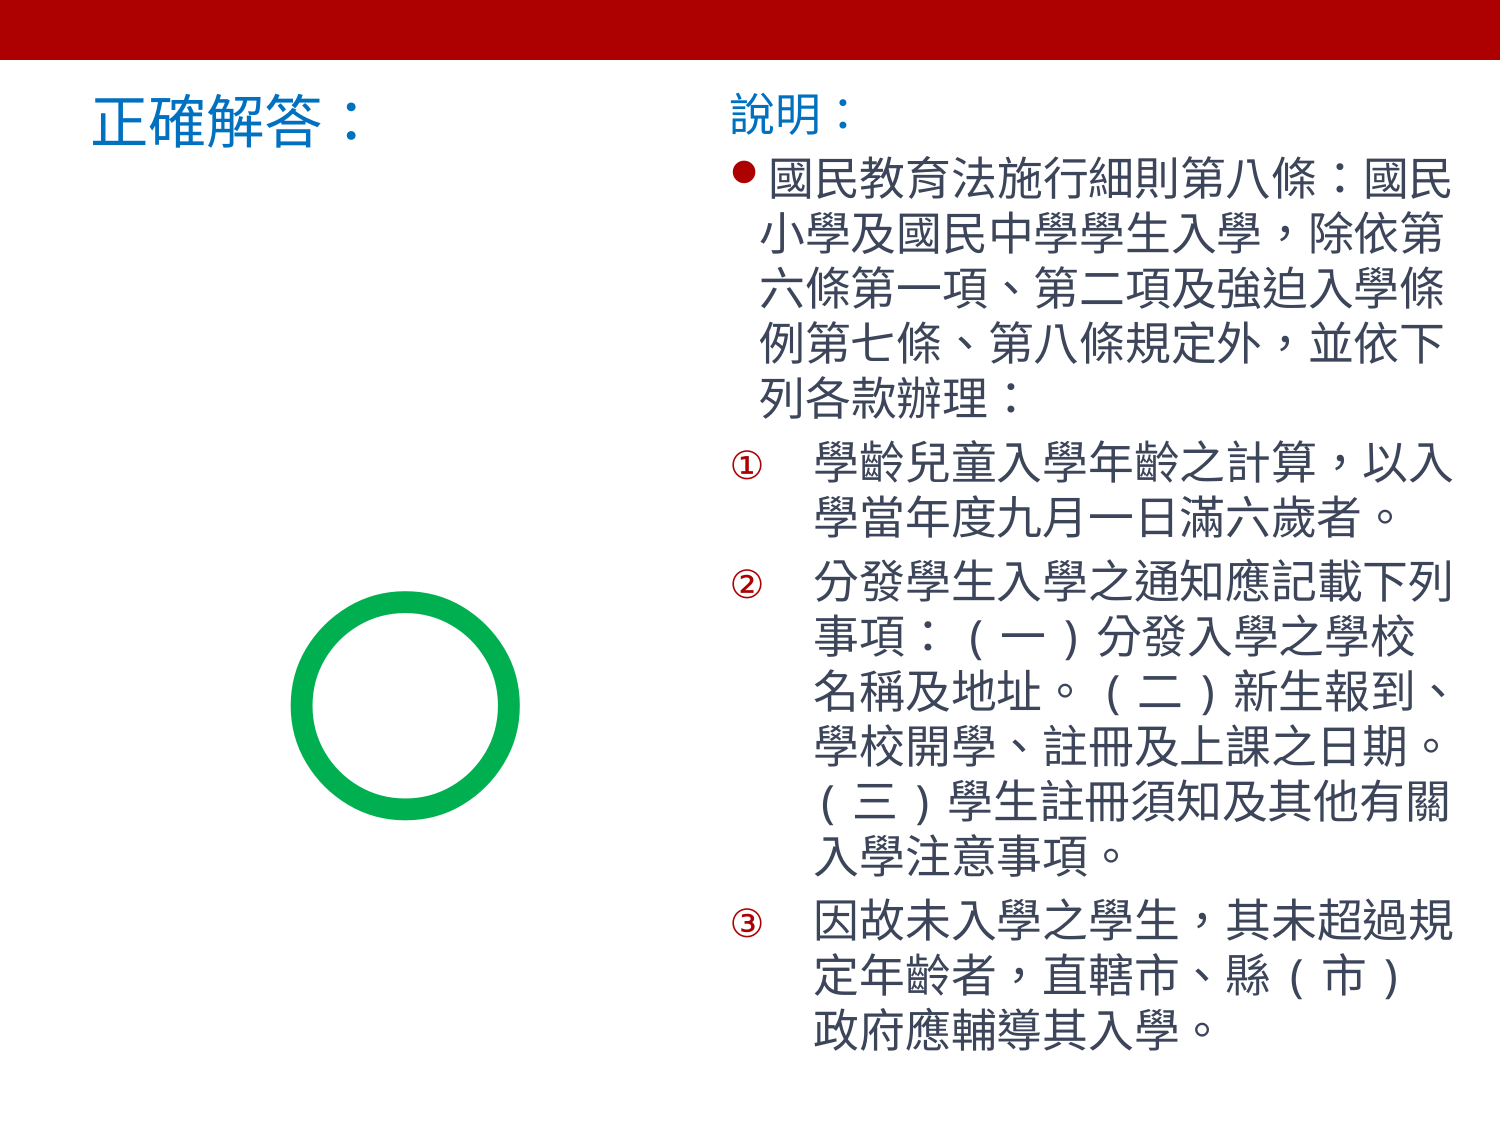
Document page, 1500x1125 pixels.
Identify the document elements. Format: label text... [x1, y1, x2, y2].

list 正確解答： ○ [75, 78, 714, 1049]
list 說明： 國民教育法施行細則第八條：國民小學及國民中學學生入學，除依第六條第一項、第二項及強迫入學條例第七條、第八條規定外，並依下列各款辦理： 學齡兒童入學年齡之計算，以入學當年度九月一日滿六歲者。 分發學生入學之通知應記載下列事項：(一)分發入學之學校名稱及地址。(二)新生報到、學校開學、註冊及上課之日期。(三)學生註冊須知及其他有關入學注意事項。 因故未入學之學生，其未超過規定年齡者，直轄市、縣(市)政府應輔導其入學。 [714, 78, 1471, 1094]
